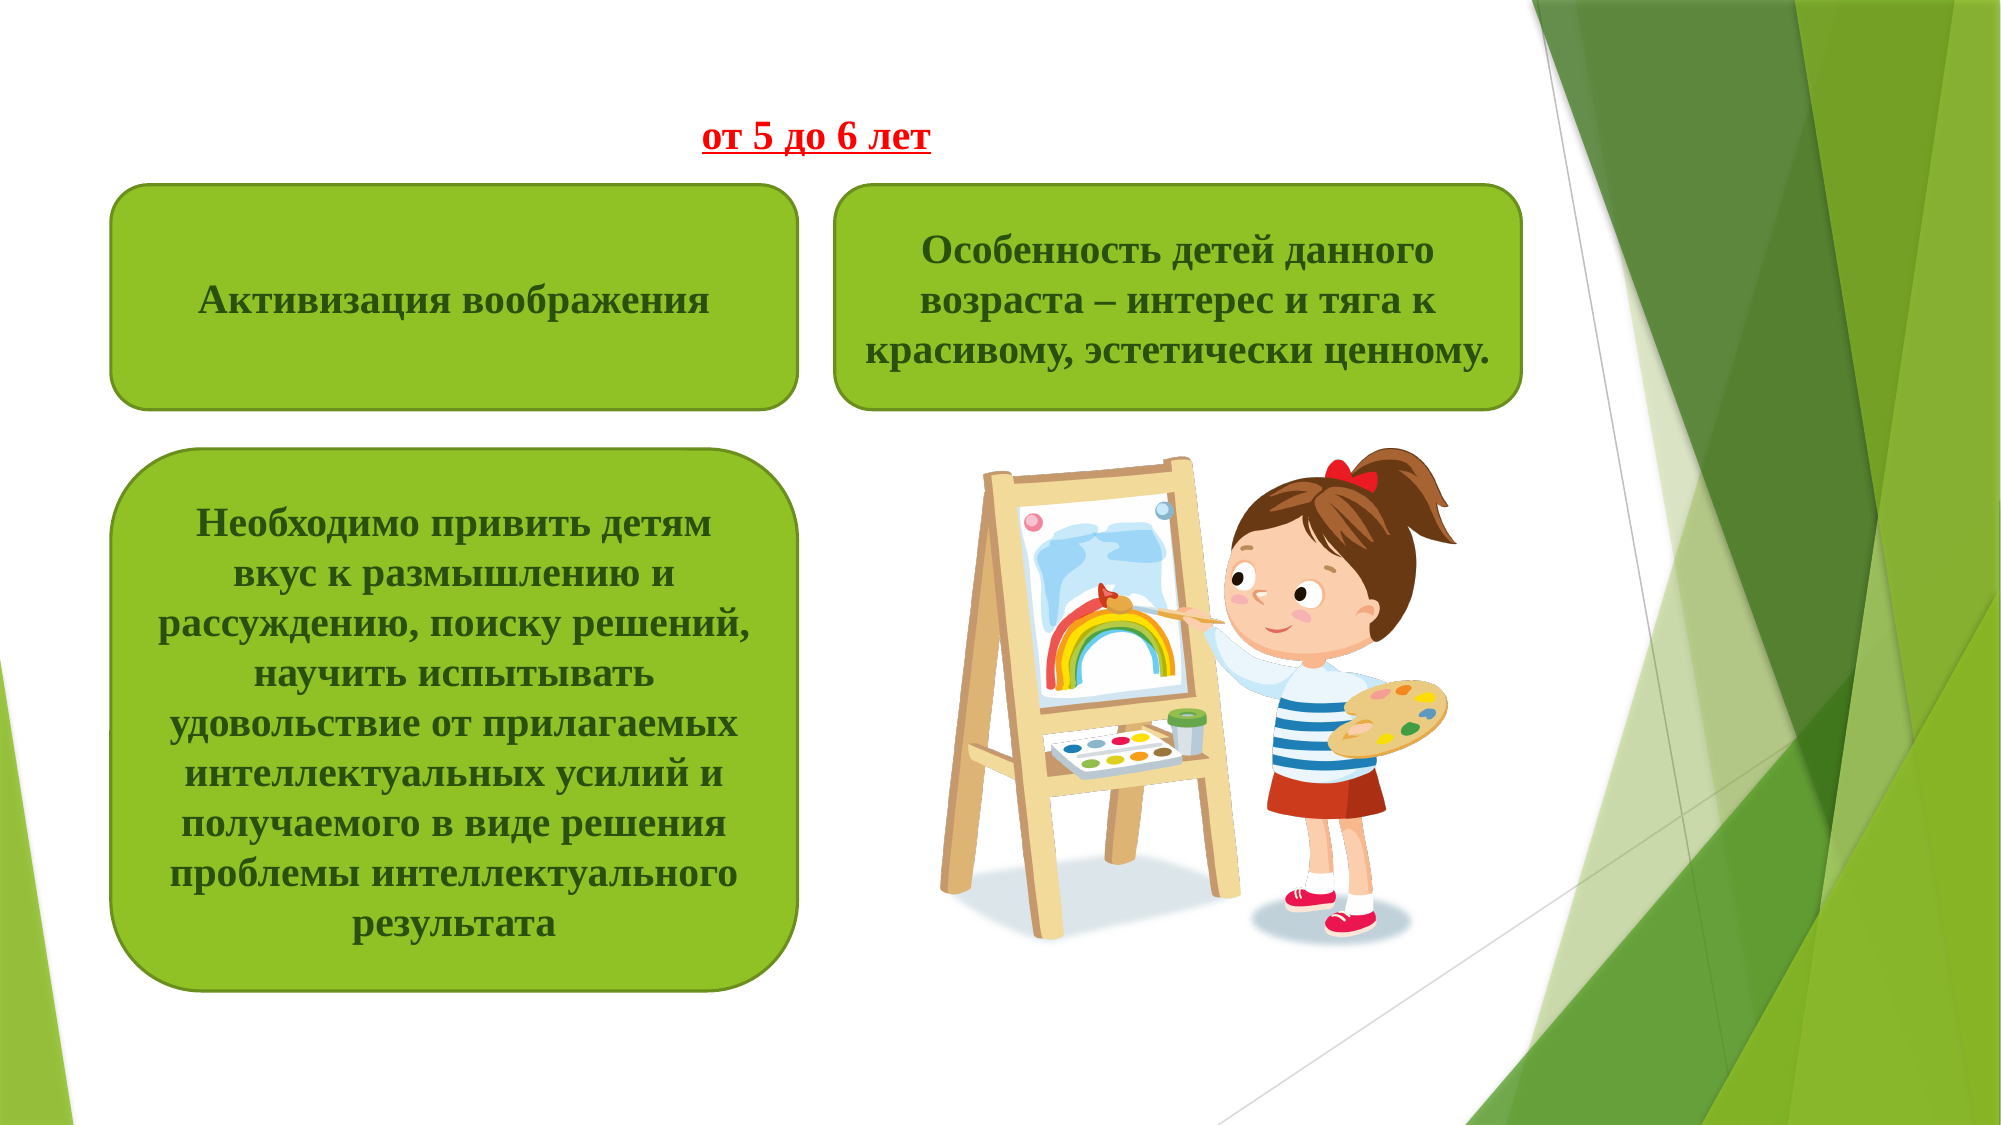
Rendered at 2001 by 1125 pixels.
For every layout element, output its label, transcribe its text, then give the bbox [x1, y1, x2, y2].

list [897, 448, 1459, 992]
text_box Активизация воображения [109, 183, 800, 412]
title от 5 до 6 лет [111, 99, 1522, 216]
text_box Особенность детей данного возраста – интерес и тяга к красивому, эстетически ценному. [833, 183, 1523, 412]
text_box Необходимо привить детям вкус к размышлению и рассуждению, поиску решений, научить испытывать удовольствие от прилагаемых интеллектуальных усилий и получаемого в виде решения проблемы интеллектуального результата [109, 447, 800, 993]
